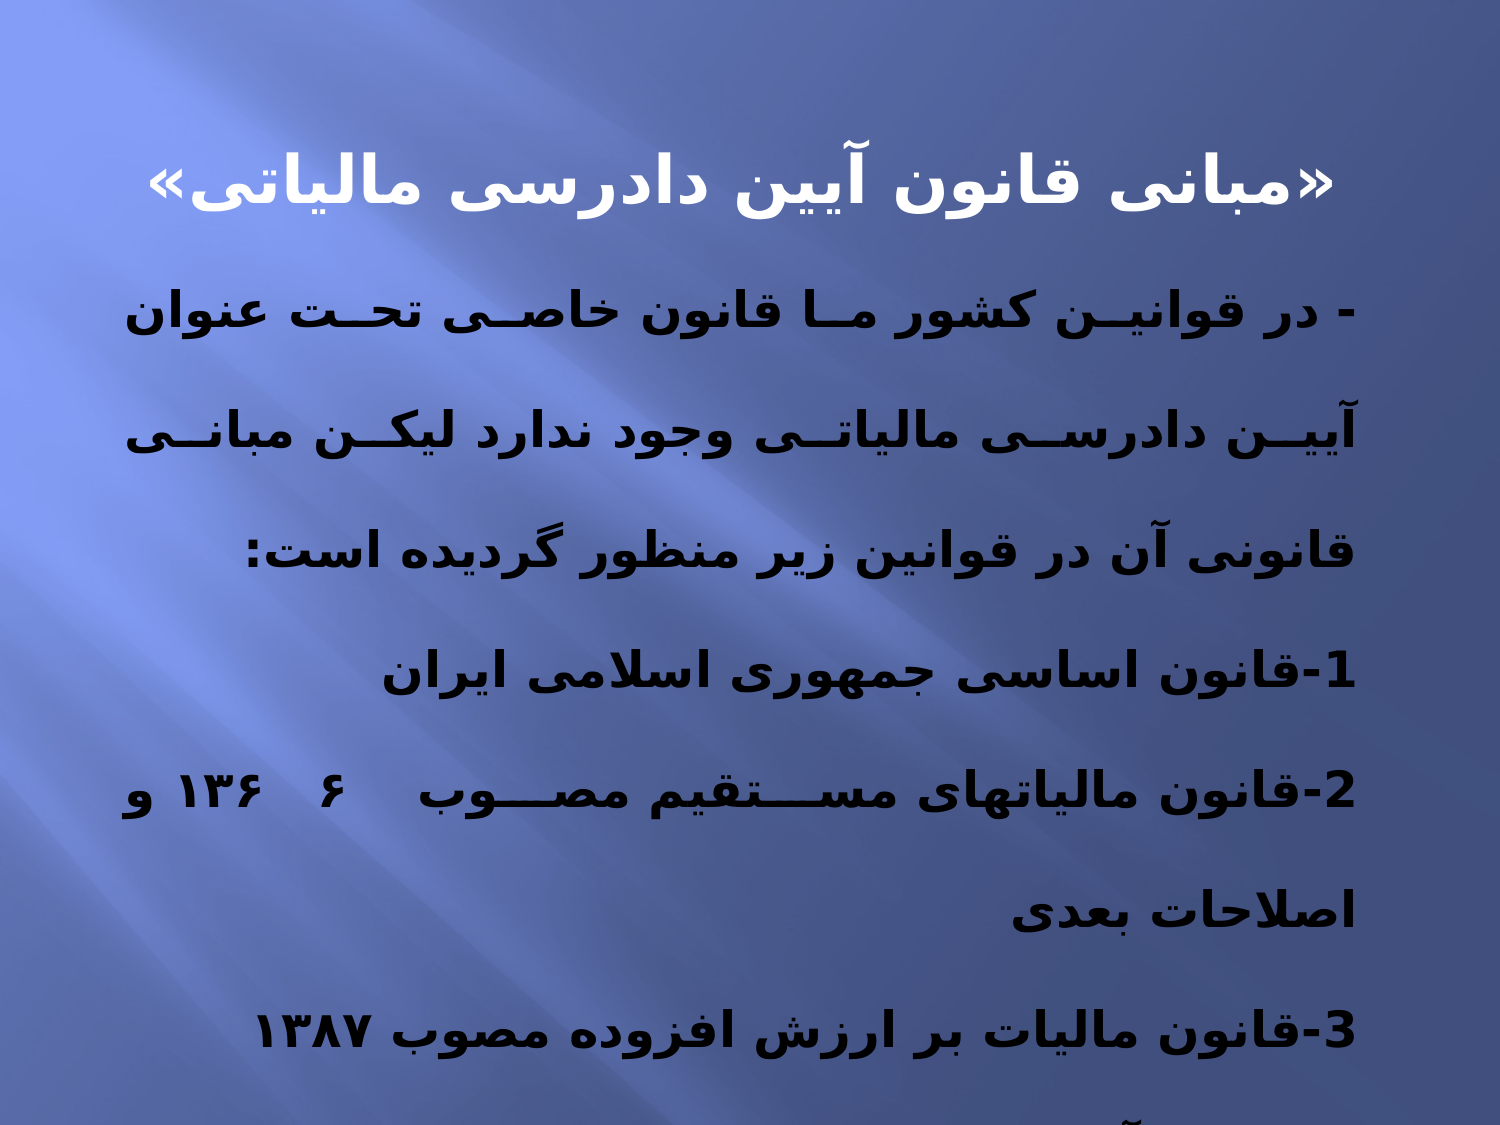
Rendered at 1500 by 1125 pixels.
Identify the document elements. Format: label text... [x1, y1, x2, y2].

text_box «مبانی قانون آیین دادرسی مالیاتی» - در قوانین کشور ما قانون خاصی تحت عنوان آیین دادرسی مالیاتی وجود ندارد لیکن مبانی قانونی آن در قوانین زیر منظور گردیده است: 1-قانون اساسی جمهوری اسلامی ایران 2-قانون مالیاتهای مستقیم مصوب ۱۳۶۶ و اصلاحات بعدی 3-قانون مالیات بر ارزش افزوده مصوب ۱۳۸۷ 4-قانون آیین دادرسی مدنی 5-قانون تشکیلات و آیین دادرسی دیوان عدالت اداری [110, 49, 1373, 1125]
